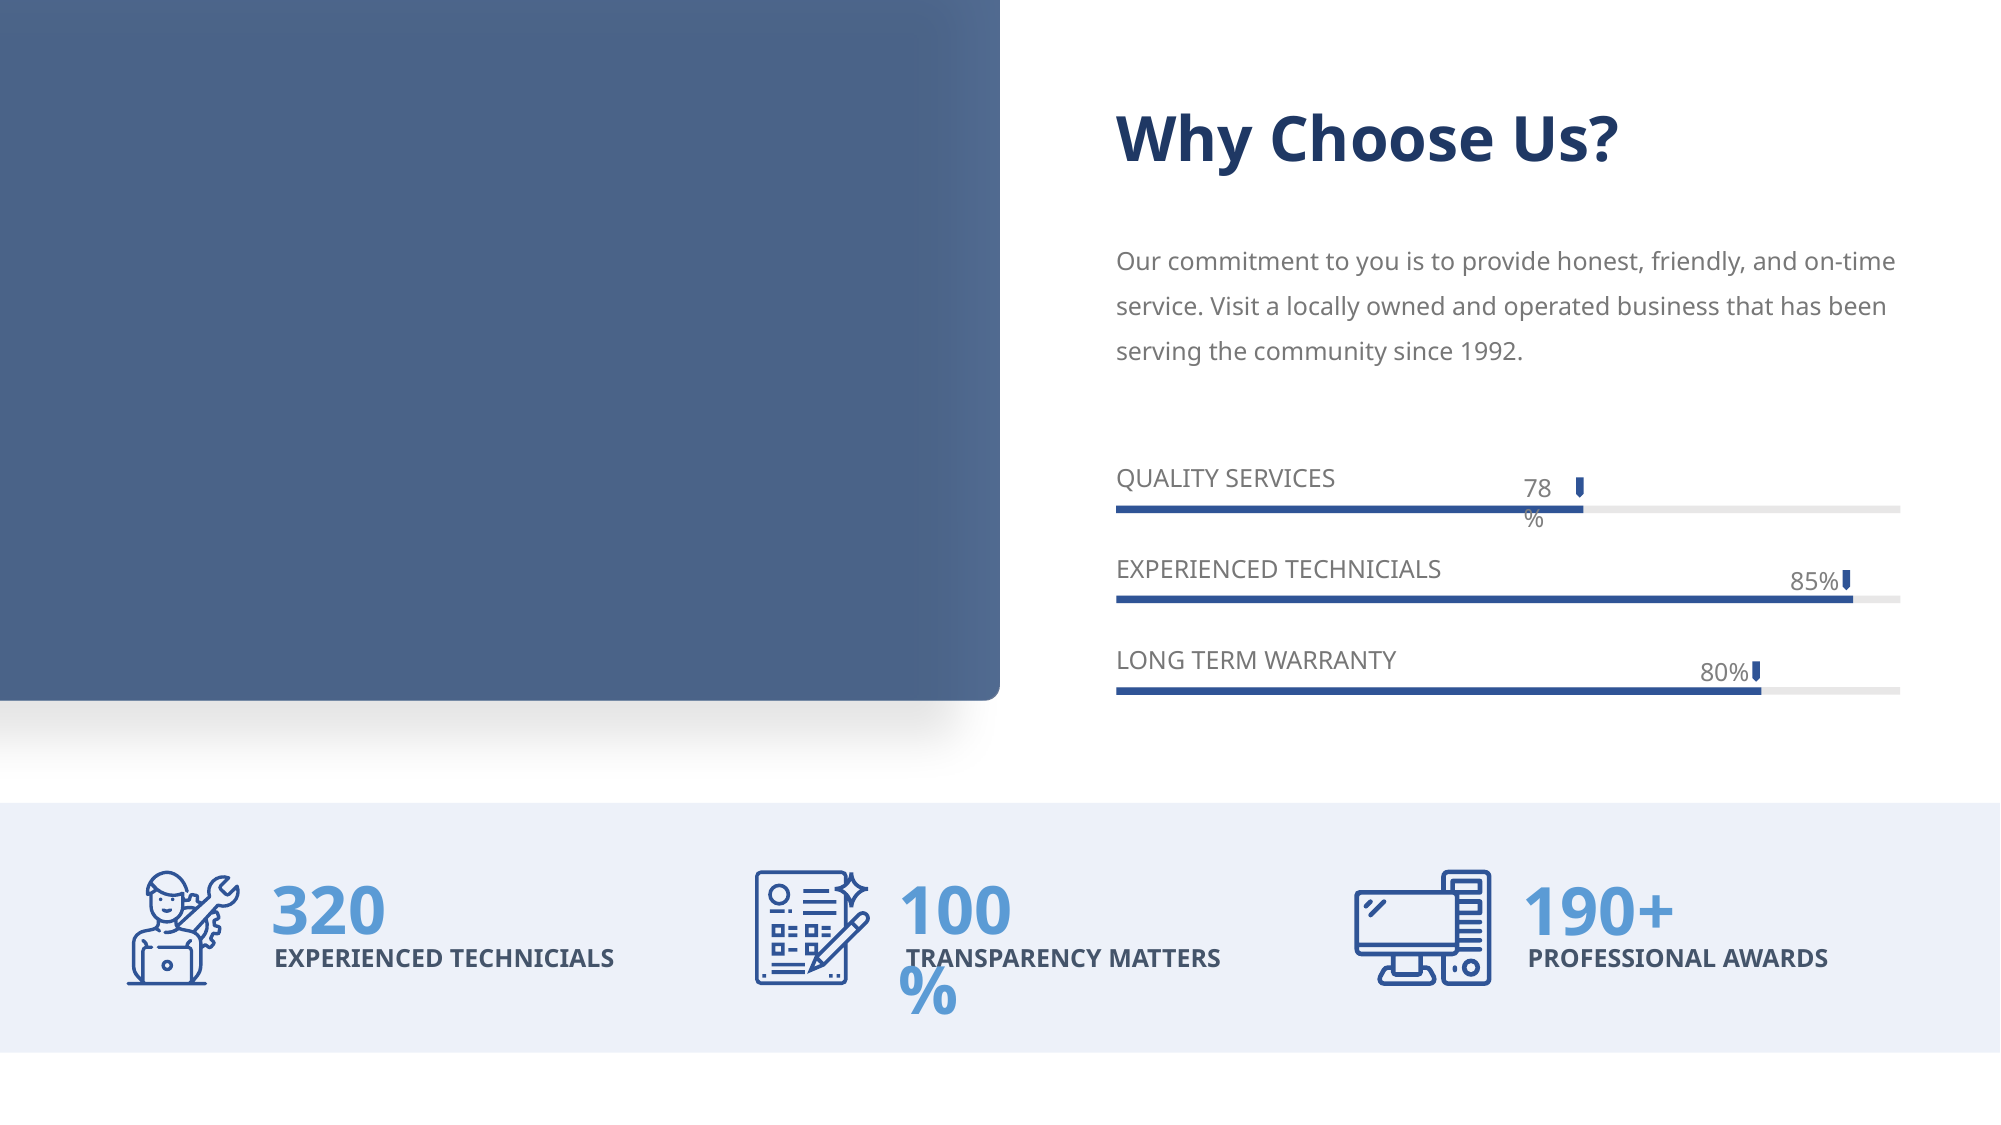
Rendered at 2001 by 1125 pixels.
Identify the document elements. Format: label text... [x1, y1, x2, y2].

text_box [1752, 661, 1760, 682]
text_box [1354, 869, 1492, 987]
text_box [1765, 687, 1901, 695]
text_box [1116, 595, 1775, 604]
text_box TRANSPARENCY MATTERS [880, 934, 1247, 980]
text_box 190+ [1507, 860, 1697, 957]
text_box 85% [1775, 558, 1855, 604]
text_box Our commitment to you is to provide honest, friendly, and on-time service. Visit a locally owned and operated business that has been serving the community since 1992. [1101, 222, 1916, 370]
title Why Choose Us? [1101, 73, 1863, 210]
text_box [1842, 570, 1851, 591]
text_box 320 [256, 860, 410, 957]
text_box [1576, 477, 1584, 498]
text_box QUALITY SERVICES [1101, 455, 1483, 501]
text_box 78% [1508, 465, 1587, 511]
text_box PROFESSIONAL AWARDS [1506, 935, 1851, 981]
text_box 80% [1684, 649, 1765, 695]
text_box [1855, 595, 1901, 604]
text_box [0, 802, 2000, 1053]
text_box [1116, 505, 1584, 514]
text_box EXPERIENCED TECHNICIALS [1101, 546, 1623, 592]
text_box [1584, 505, 1901, 514]
text_box [1116, 687, 1684, 695]
text_box EXPERIENCED TECHNICIALS [253, 934, 636, 981]
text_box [126, 870, 242, 986]
text_box LONG TERM WARRANTY [1101, 636, 1558, 683]
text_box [754, 870, 871, 986]
text_box 100% [883, 860, 1085, 956]
text_box [0, 0, 1000, 701]
